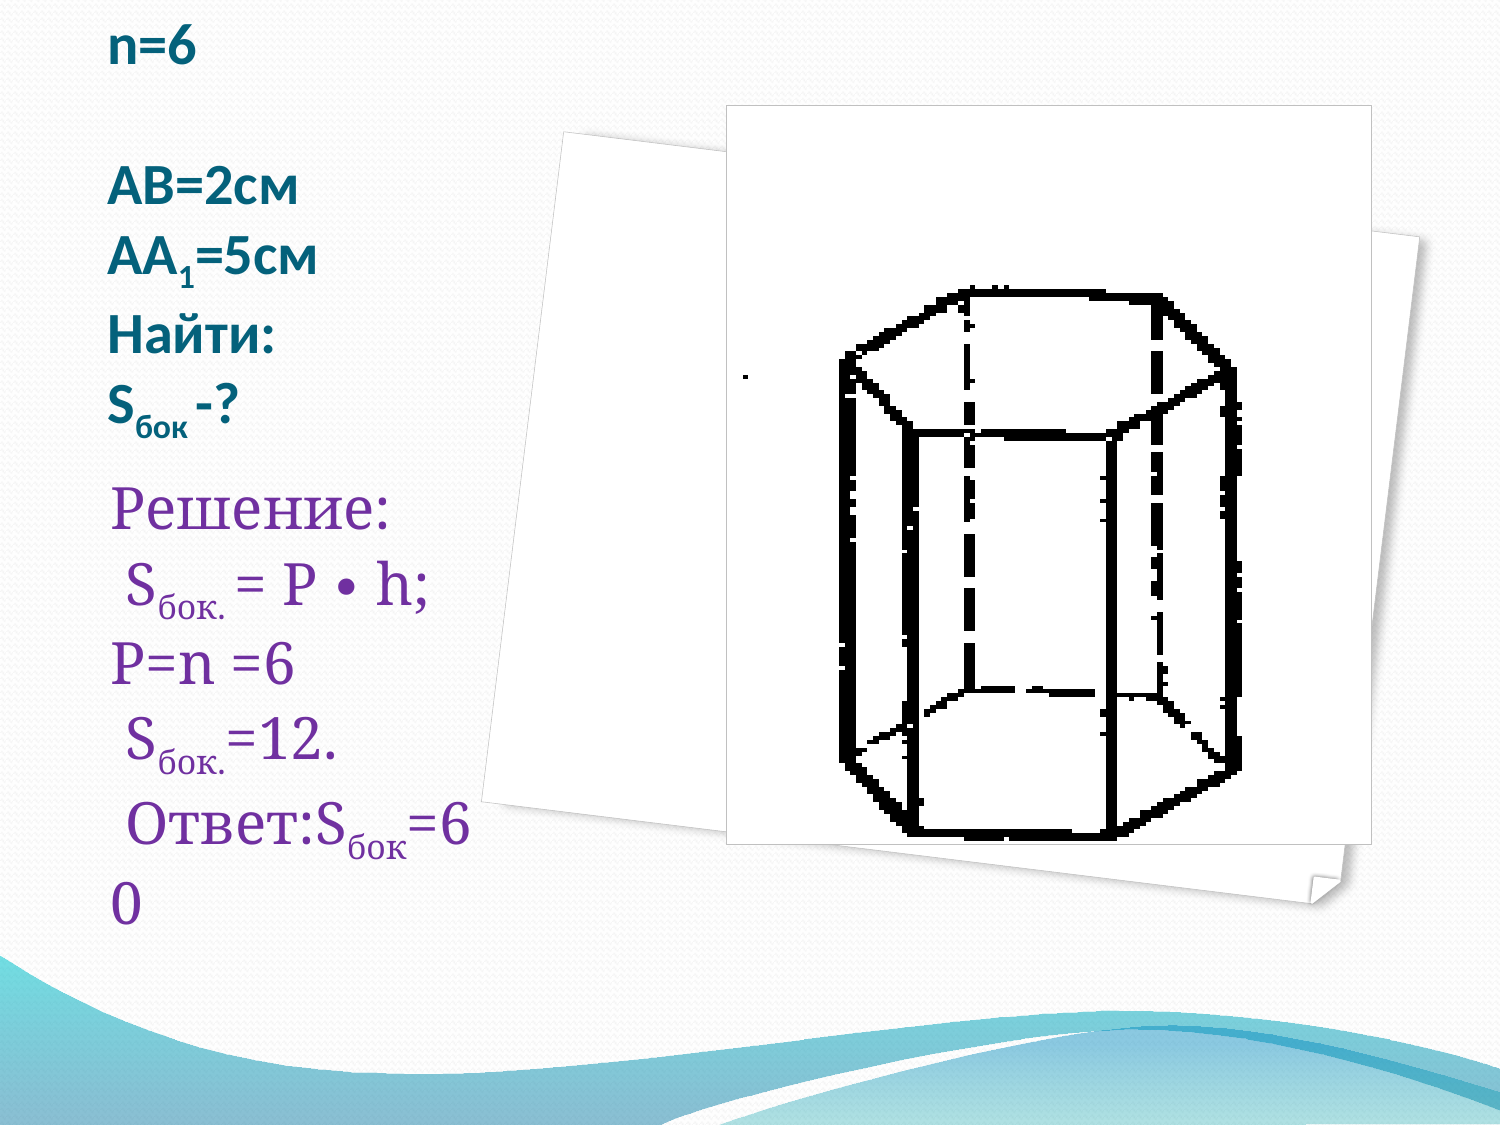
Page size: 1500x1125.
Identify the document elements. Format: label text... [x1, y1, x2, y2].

picture [726, 105, 1372, 844]
list Решение: Sбок. = P ∙ h; P=n =6 Sбок.=12. Ответ:Sбок=60 [99, 464, 504, 1067]
title Дано: n=6 AB=2см AA1=5см Найти: Sбок -? [99, 105, 463, 453]
